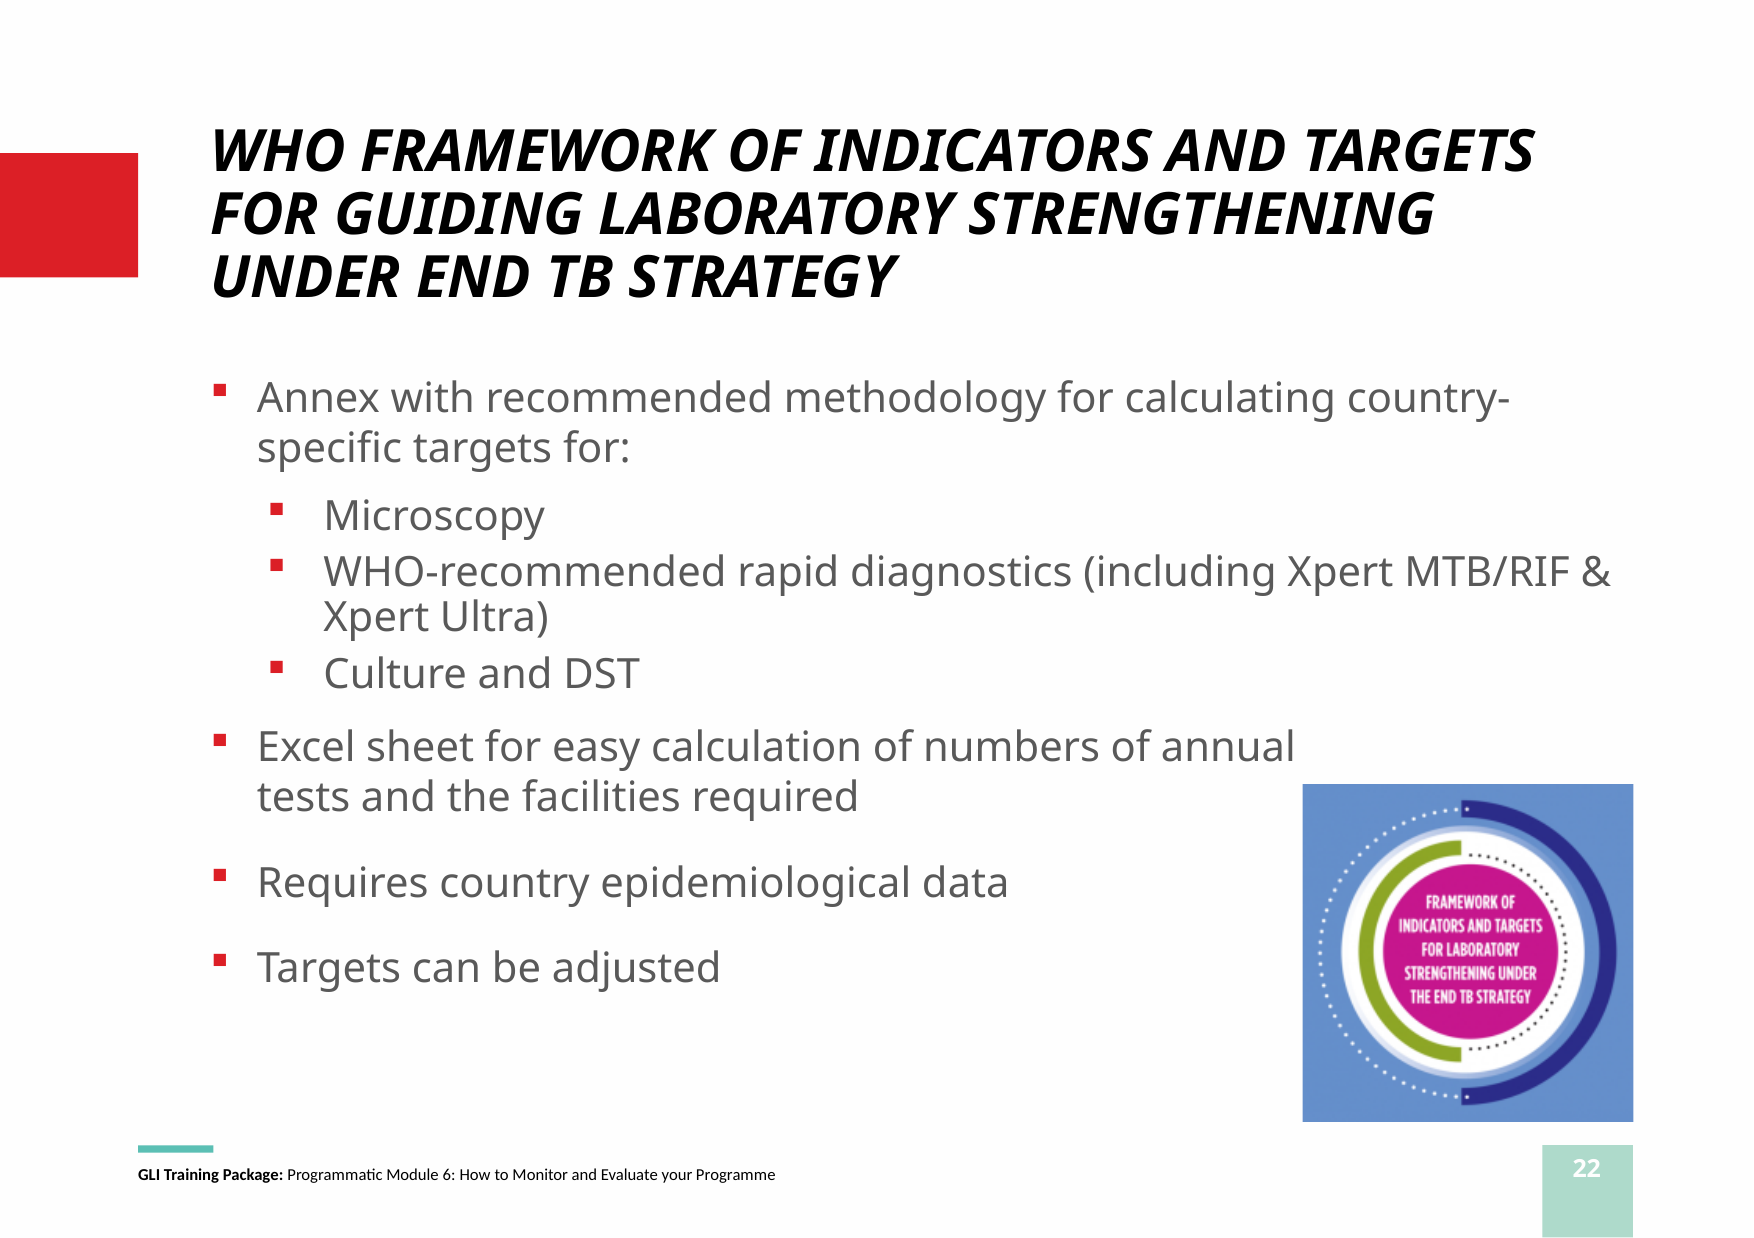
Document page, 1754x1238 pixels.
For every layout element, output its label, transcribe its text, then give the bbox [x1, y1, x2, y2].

list Annex with recommended methodology for calculating country-specific targets for: Microscopy WHO-recommended rapid diagnostics (including Xpert MTB/RIF & Xpert Ultra) Culture and DST Excel sheet for easy calculation of numbers of annual tests and the facilities required Requires country epidemiological data Targets can be adjusted [210, 370, 1634, 1126]
picture [1302, 784, 1634, 1122]
title WHO FRAMEWORK OF INDICATORS AND TARGETS FOR GUIDING LABORATORY STRENGTHENING UNDER END TB STRATEGY [210, 153, 1543, 278]
